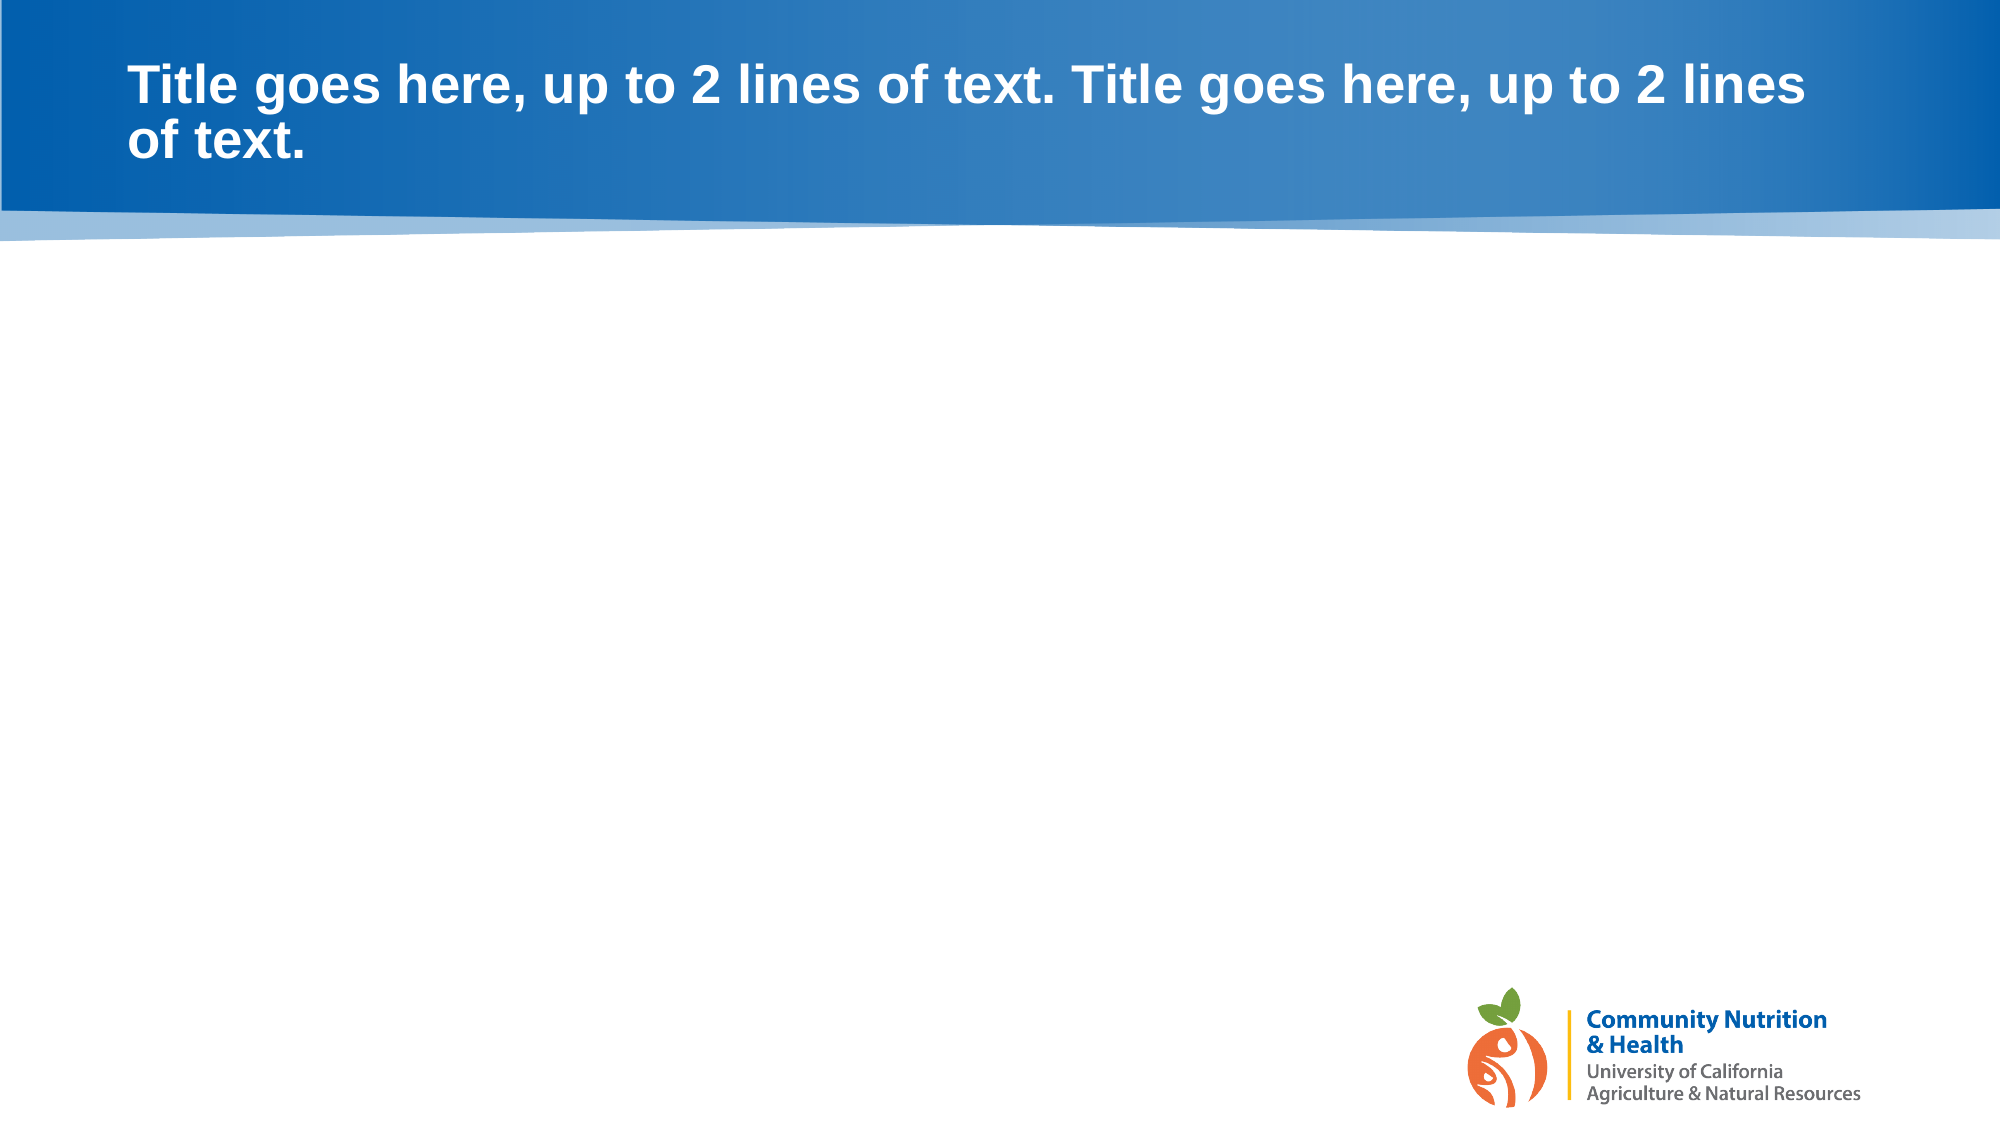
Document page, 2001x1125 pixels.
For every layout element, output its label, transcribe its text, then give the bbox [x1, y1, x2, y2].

picture [1465, 987, 1863, 1109]
picture [0, 0, 2000, 263]
title Title goes here, up to 2 lines of text. Title goes here, up to 2 lines of text. [112, 51, 1887, 178]
